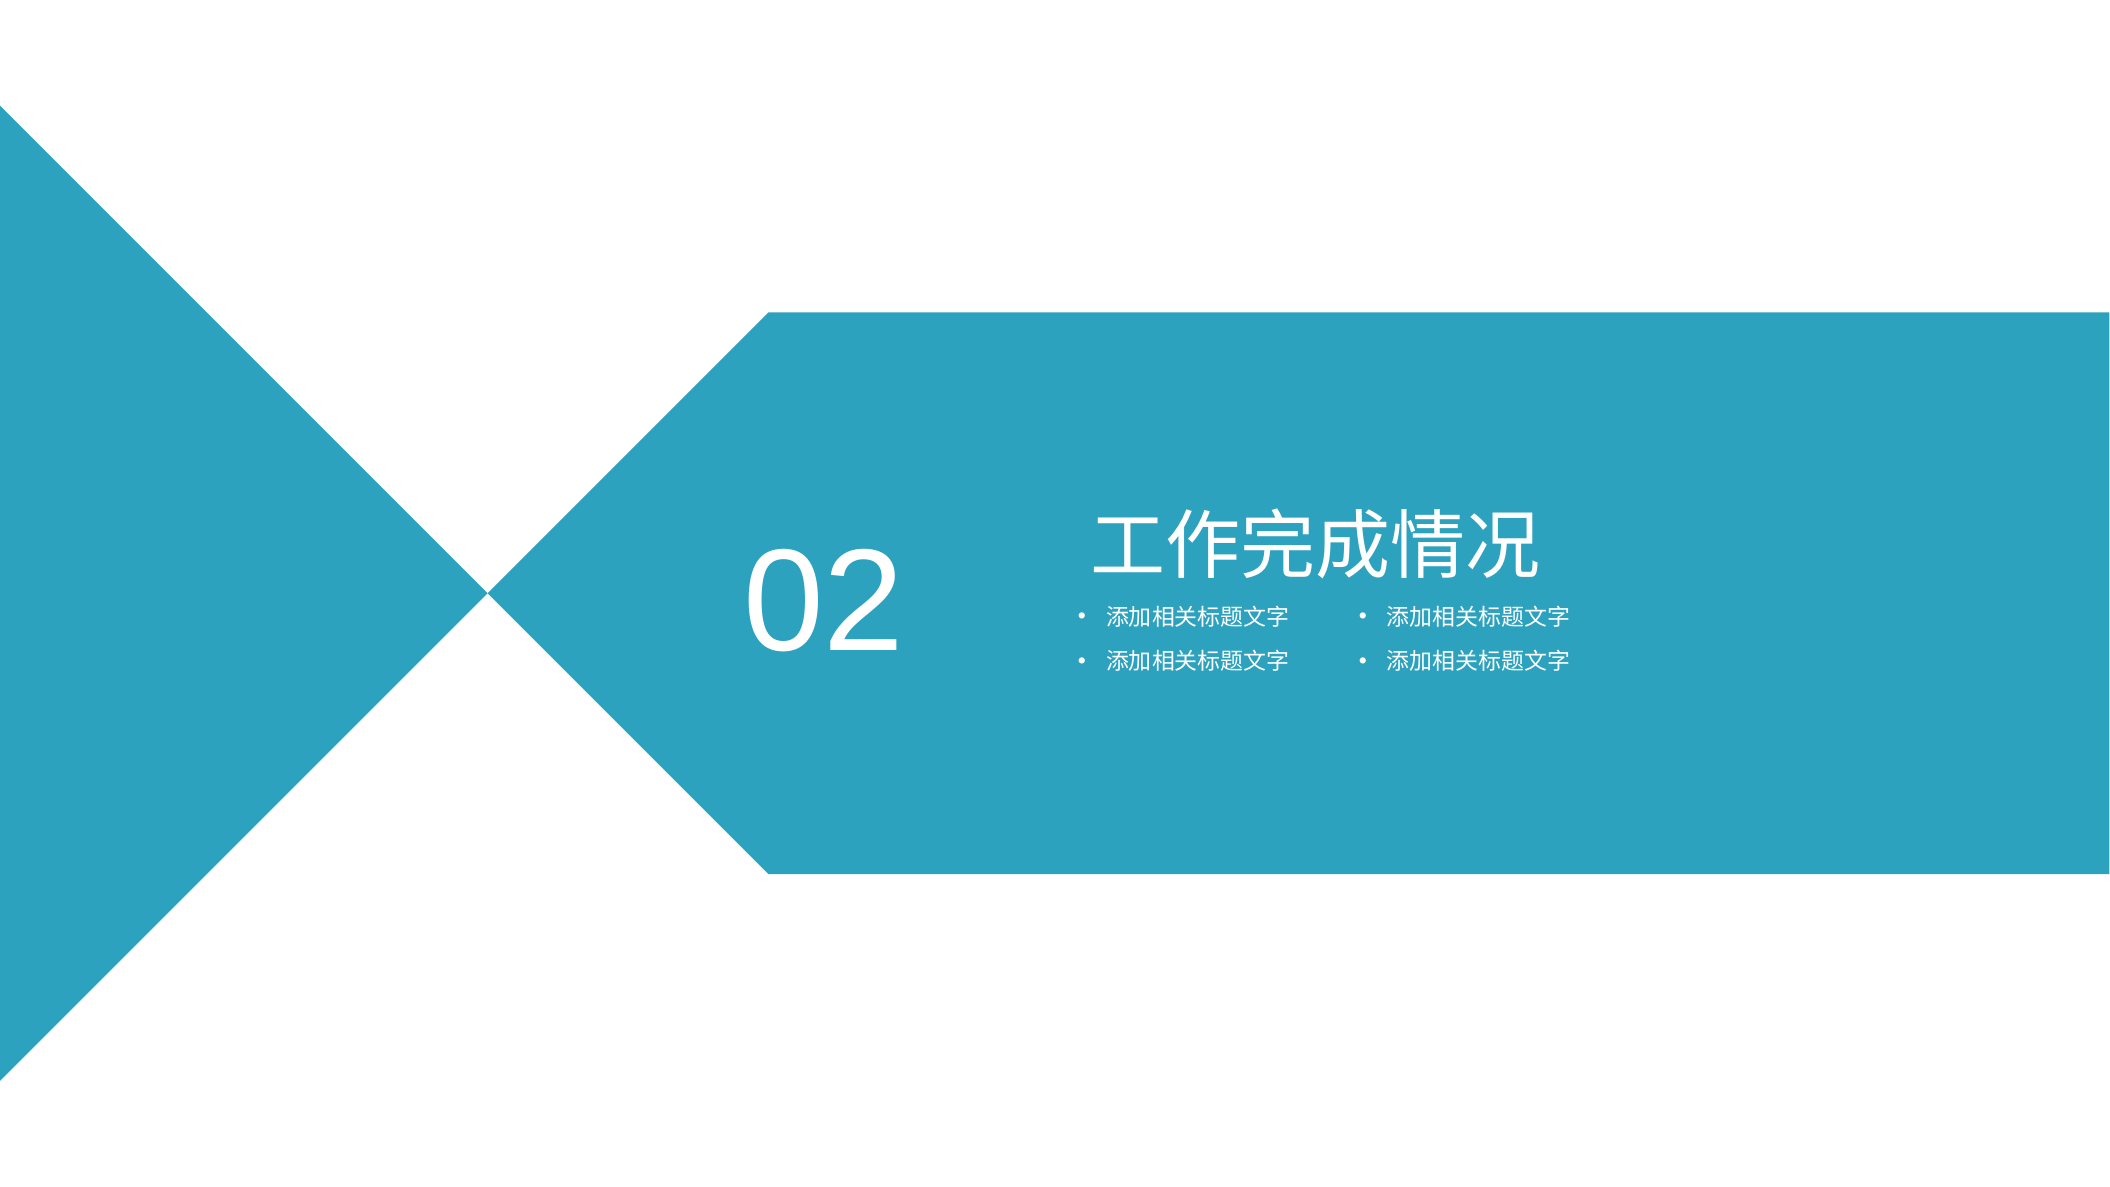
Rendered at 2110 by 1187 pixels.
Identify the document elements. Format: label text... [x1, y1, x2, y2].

text_box 添加相关标题文字 [1063, 639, 1306, 682]
text_box [488, 311, 2110, 876]
text_box [0, 104, 490, 1083]
text_box 02 [707, 497, 941, 687]
text_box 添加相关标题文字 [1063, 594, 1306, 638]
text_box 工作完成情况 [1054, 497, 1577, 588]
text_box 添加相关标题文字 [1344, 639, 1586, 682]
text_box 添加相关标题文字 [1344, 594, 1586, 638]
